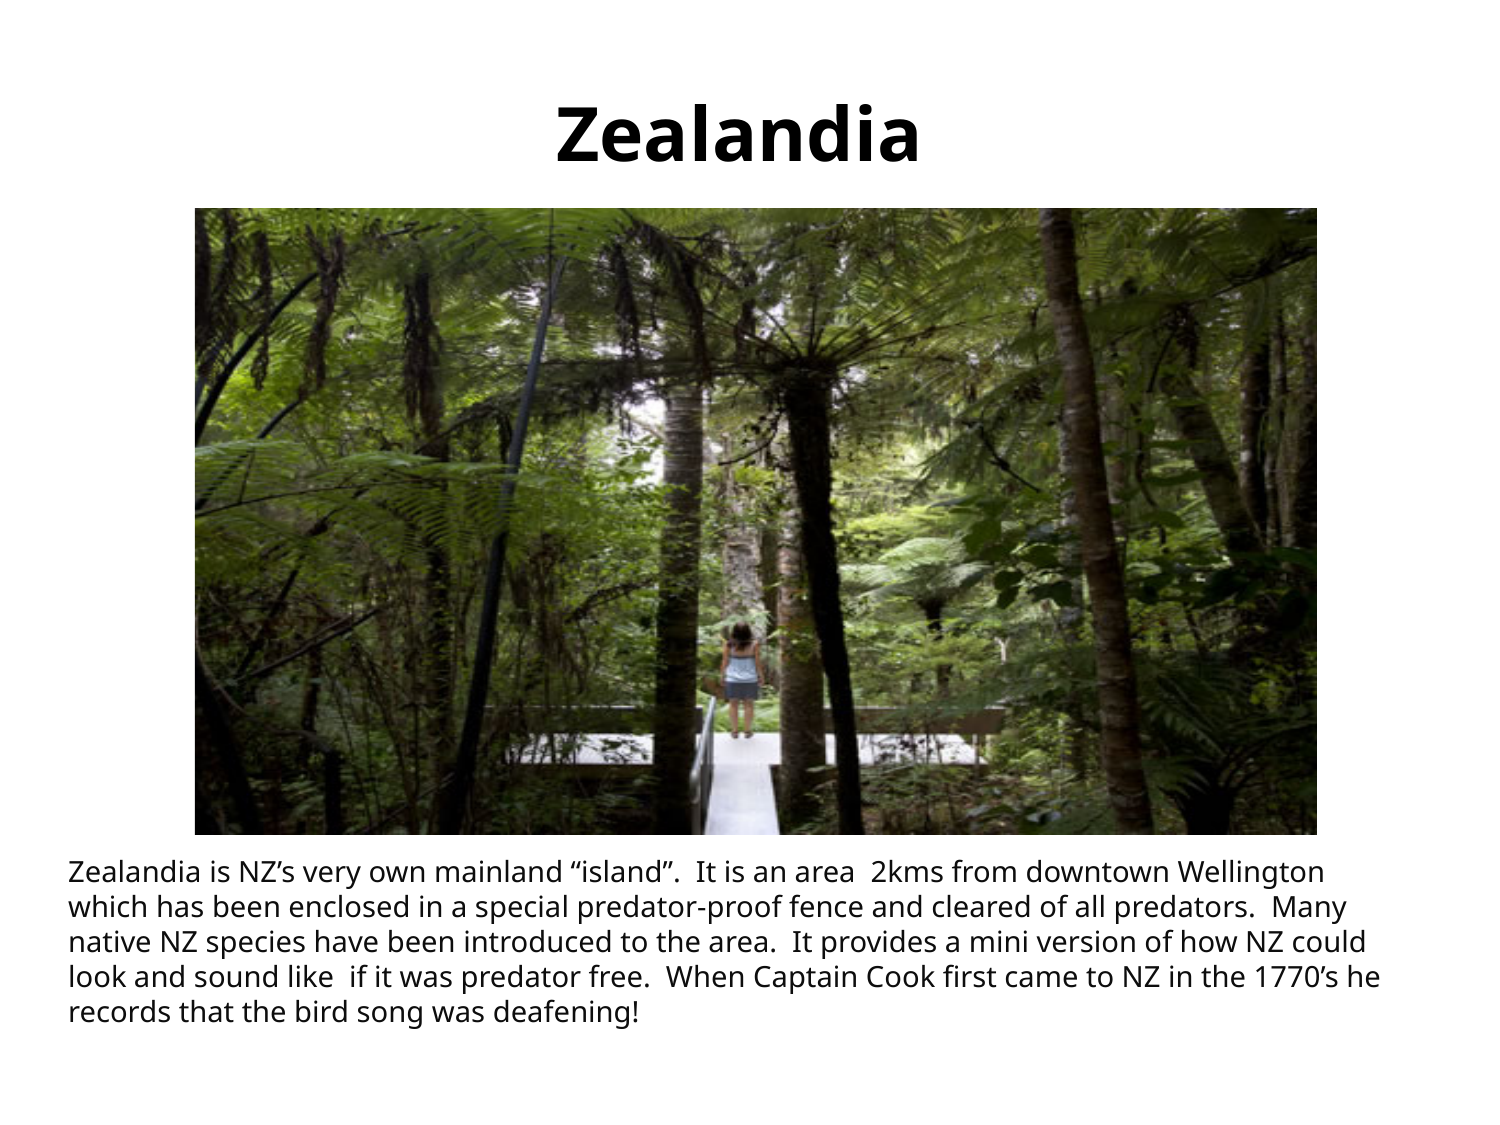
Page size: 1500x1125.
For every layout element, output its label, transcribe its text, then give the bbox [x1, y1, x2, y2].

list Zealandia is NZ’s very own mainland “island”. It is an area 2kms from downtown Wellington which has been enclosed in a special predator-proof fence and cleared of all predators. Many native NZ species have been introduced to the area. It provides a mini version of how NZ could look and sound like if it was predator free. When Captain Cook first came to NZ in the 1770’s he records that the bird song was deafening! [53, 846, 1424, 1071]
title Zealandia [289, 90, 1190, 185]
picture [194, 207, 1318, 835]
